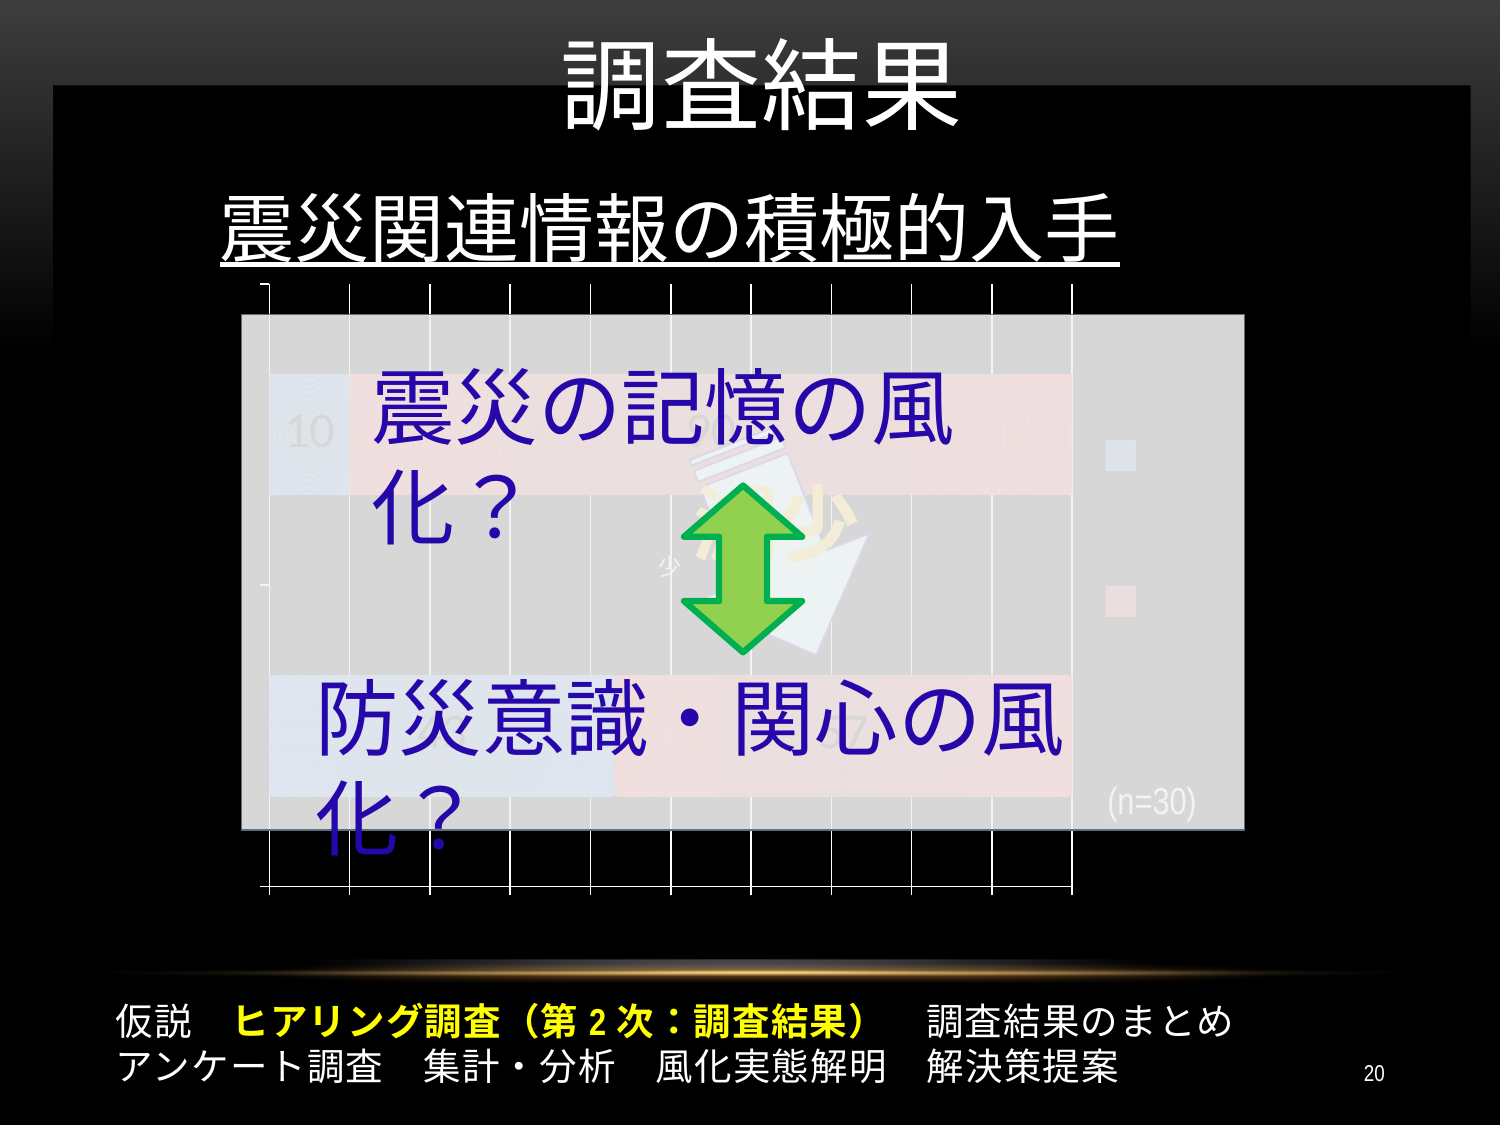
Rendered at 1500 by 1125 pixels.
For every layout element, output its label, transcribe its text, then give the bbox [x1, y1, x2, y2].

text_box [241, 314, 1245, 831]
picture [0, 0, 1500, 1125]
footer 仮説 ヒアリング調査（第2次：調査結果） 調査結果のまとめ アンケート調査 集計・分析 風化実態解明 解決策提案 [100, 975, 1459, 1111]
chart [52, 85, 1471, 960]
title 調査結果 [111, 30, 1412, 85]
